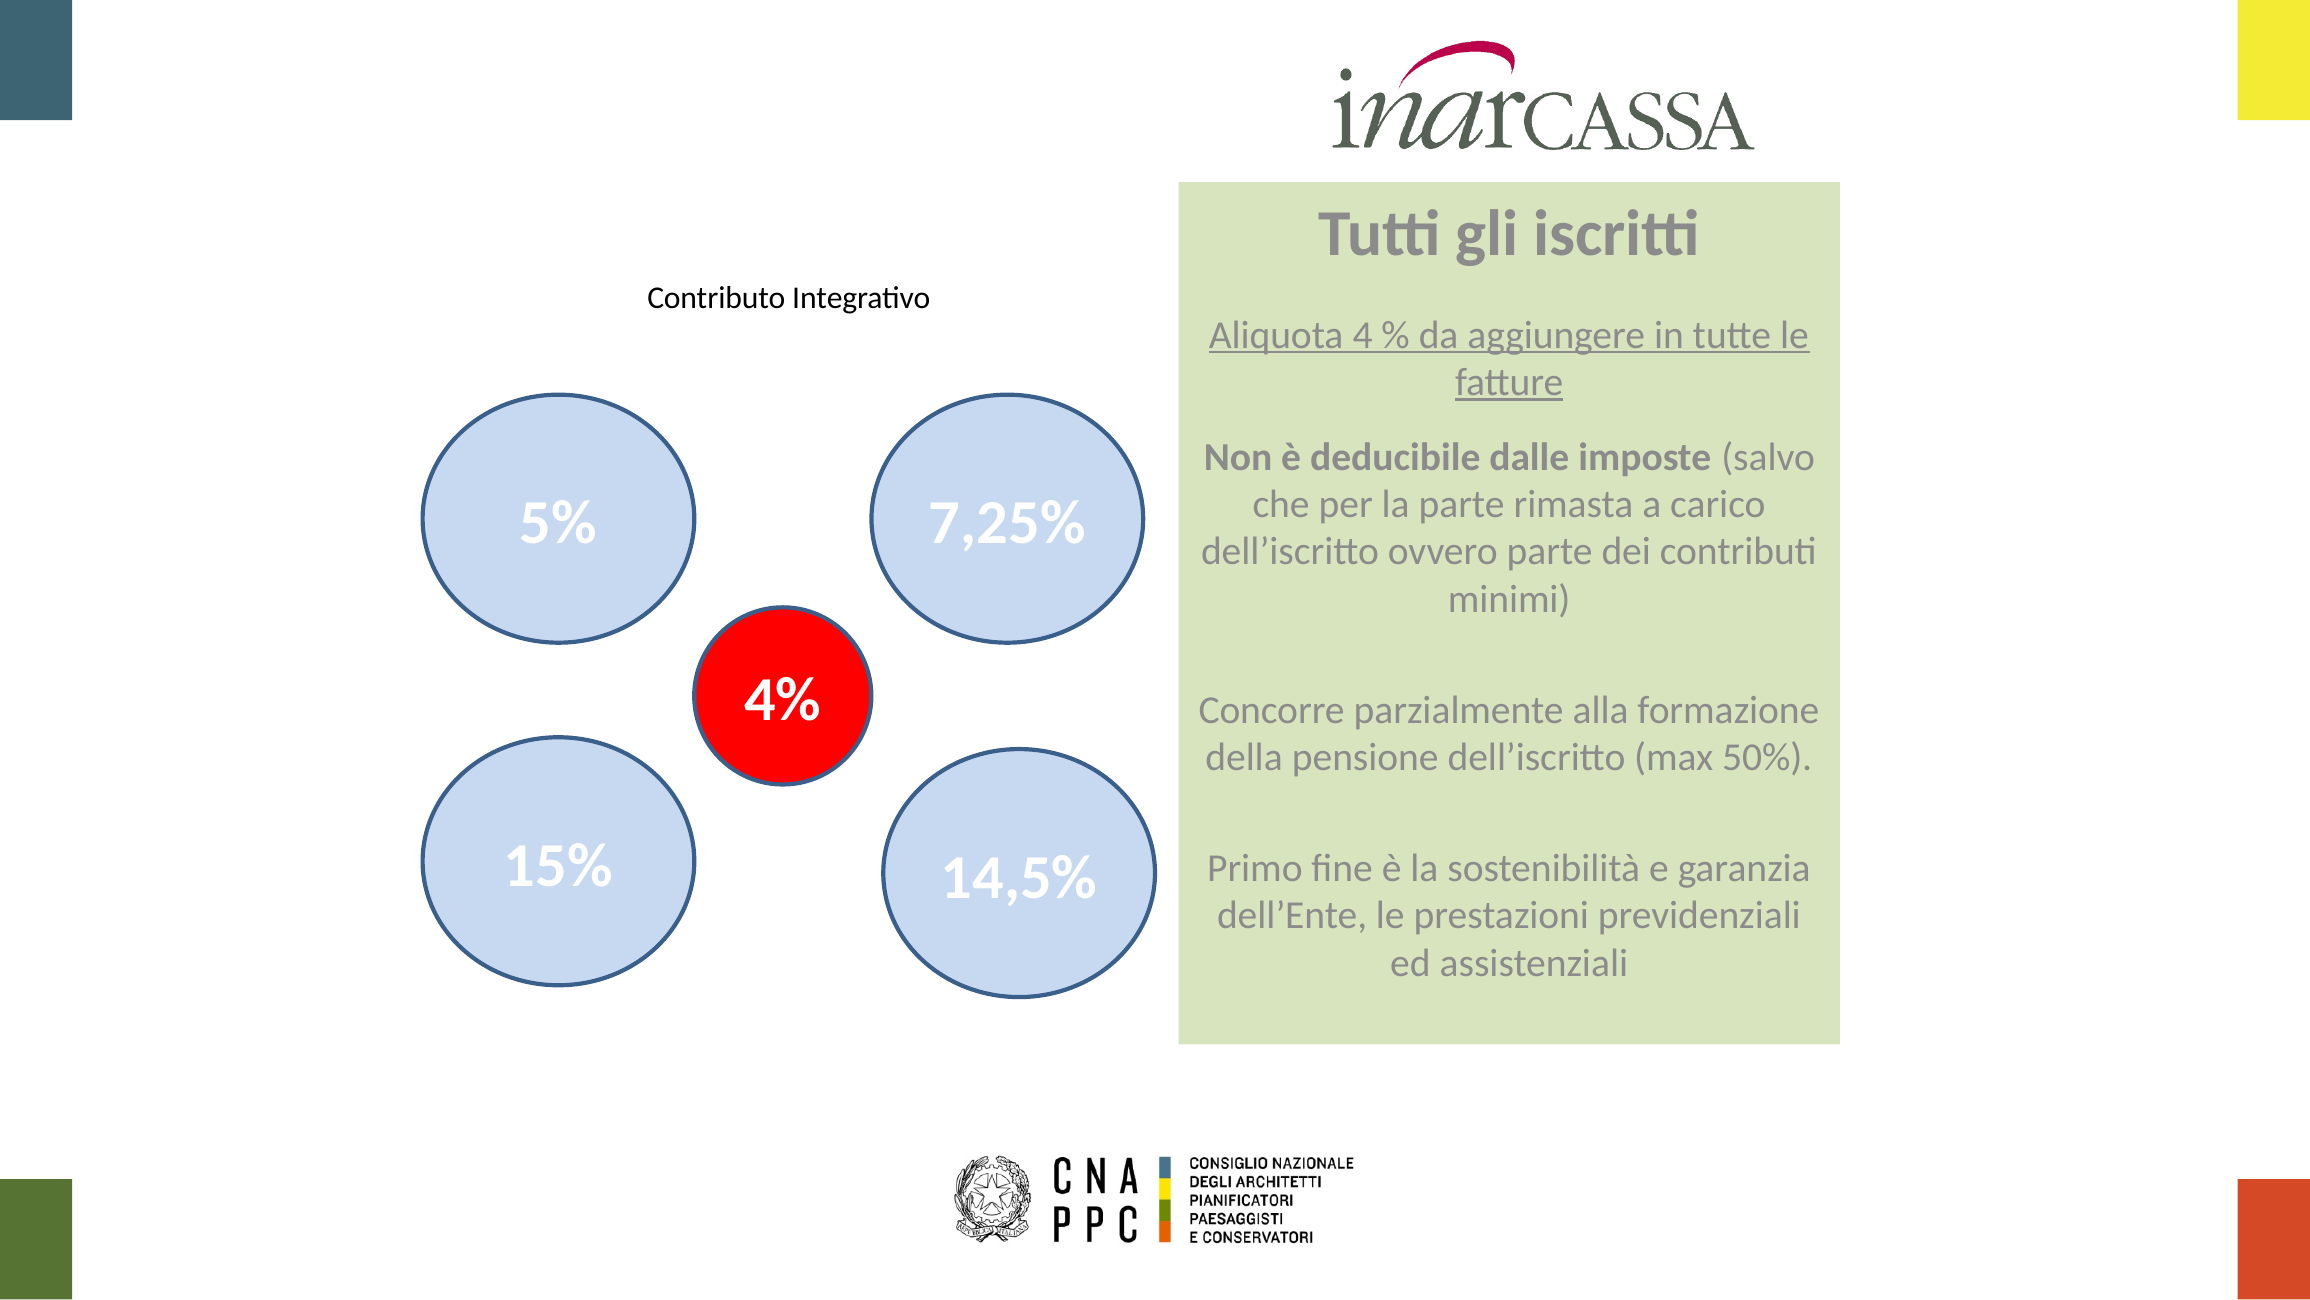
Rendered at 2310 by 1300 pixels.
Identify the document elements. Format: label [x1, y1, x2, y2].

text_box [0, 0, 2310, 1300]
picture [938, 1141, 1371, 1260]
picture [1331, 40, 1755, 151]
